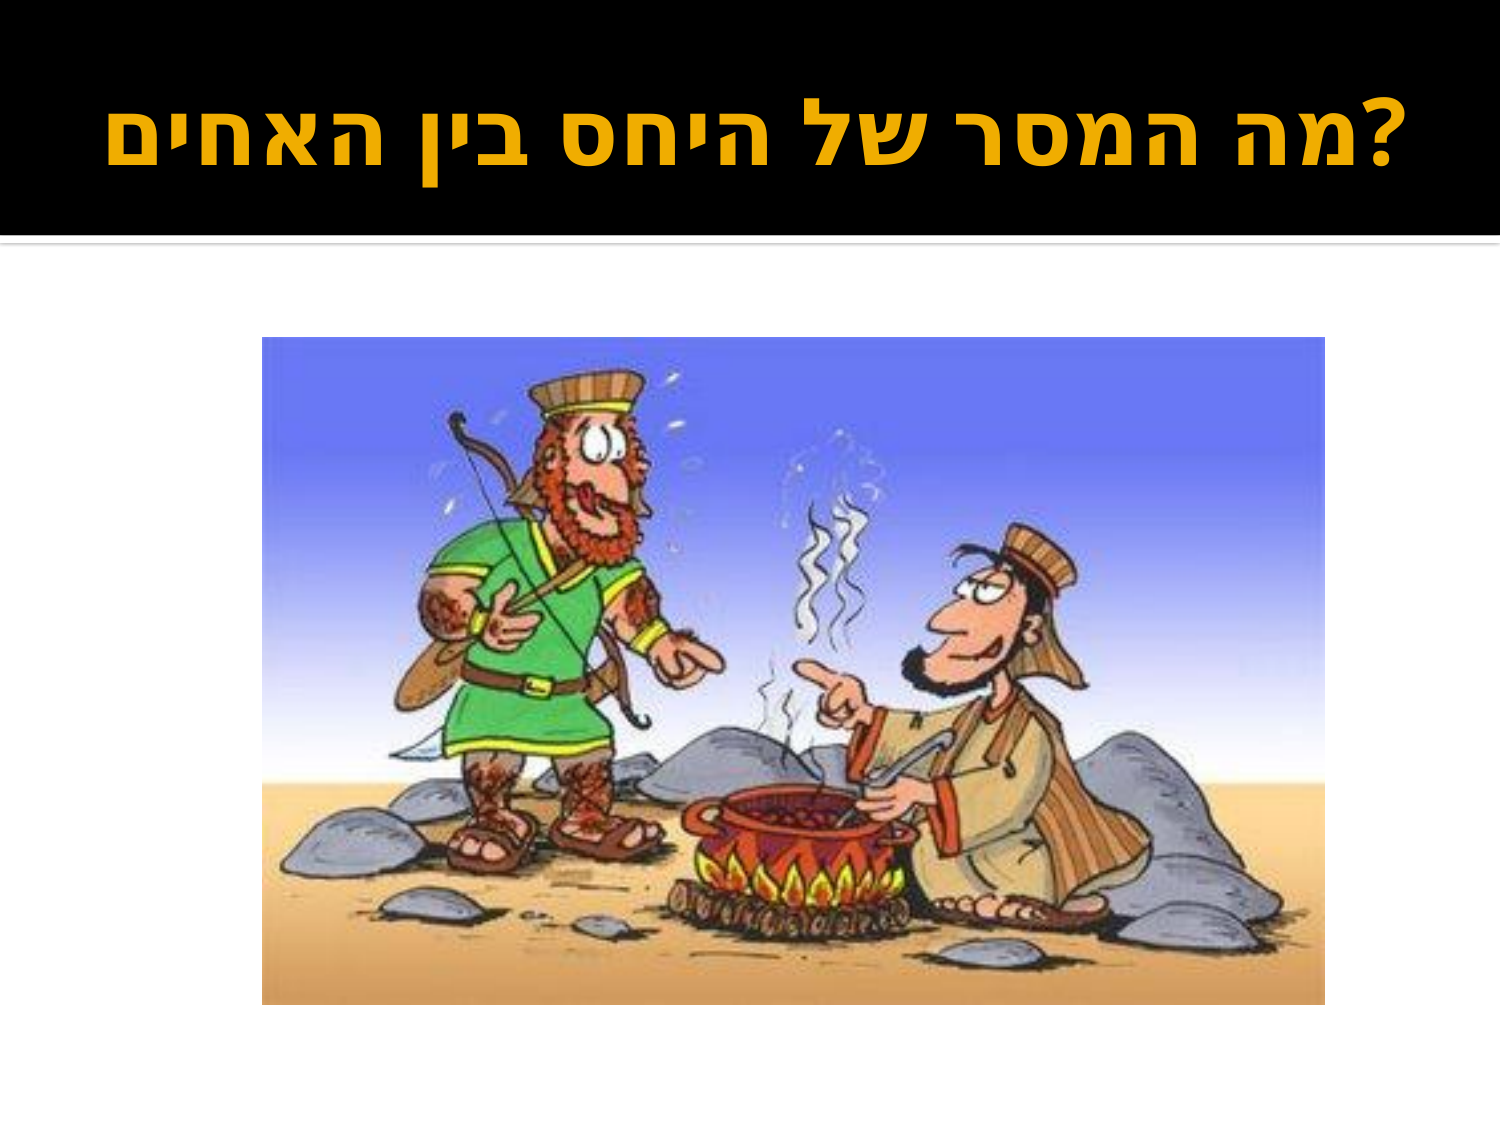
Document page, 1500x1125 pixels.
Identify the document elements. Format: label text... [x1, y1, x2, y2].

title מה המסר של היחס בין האחים? [75, 25, 1425, 231]
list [262, 337, 1325, 1005]
